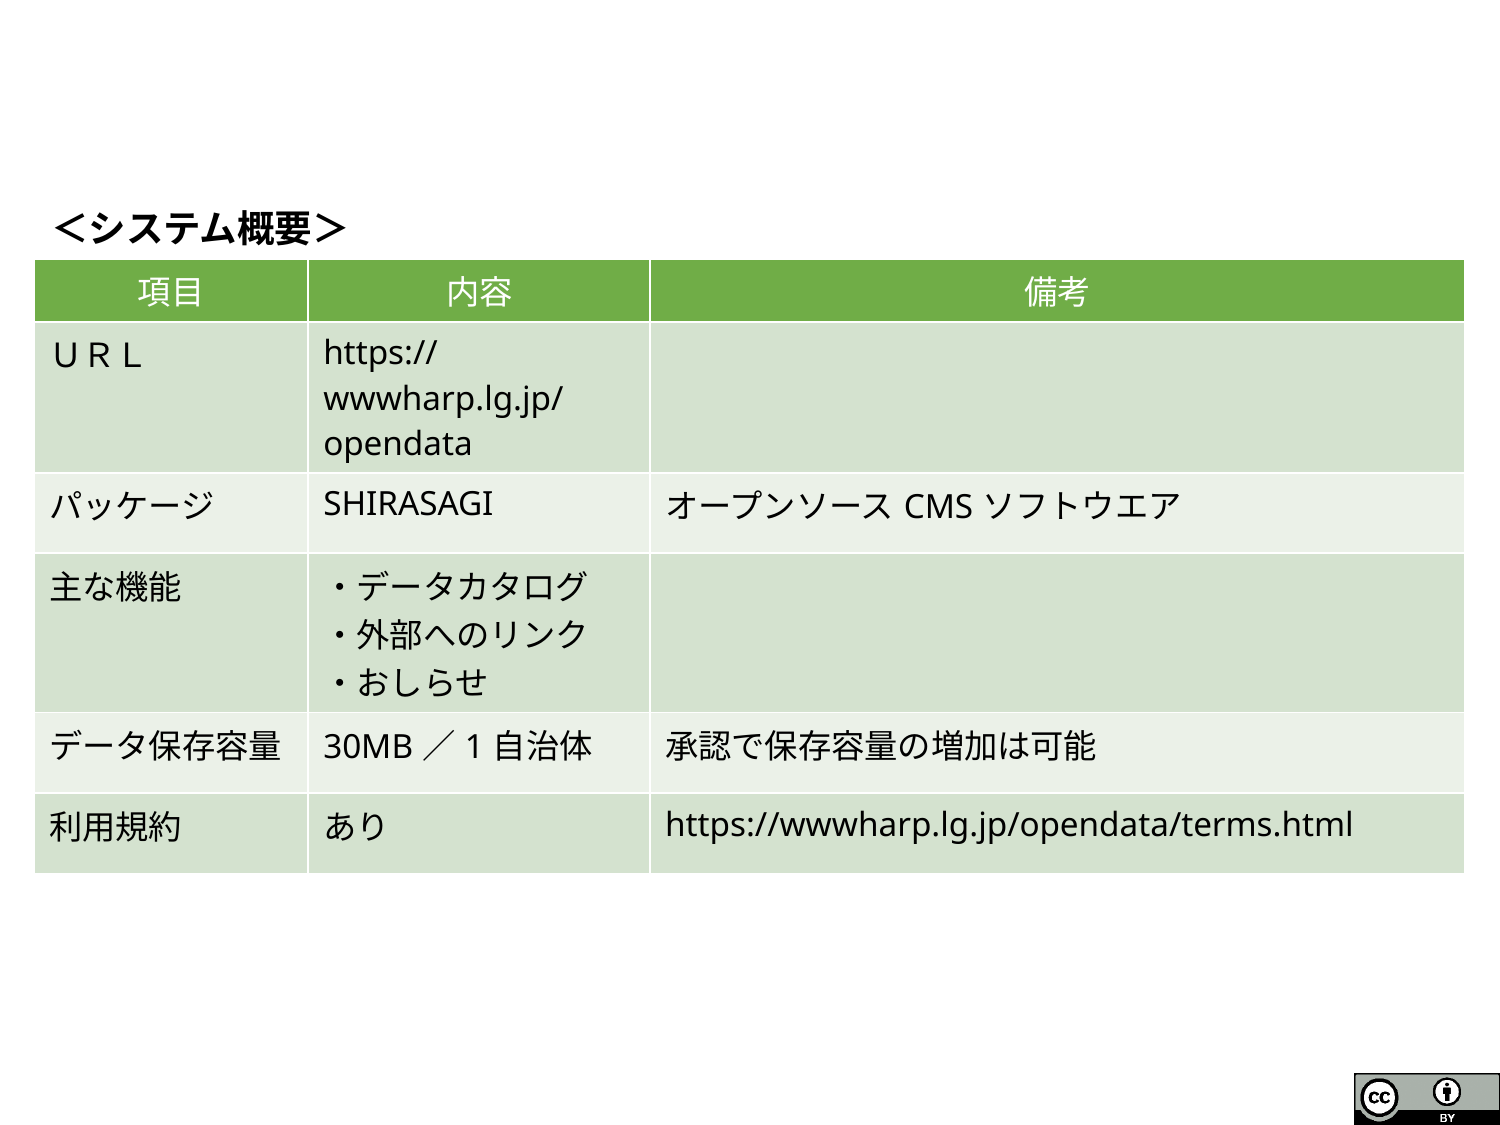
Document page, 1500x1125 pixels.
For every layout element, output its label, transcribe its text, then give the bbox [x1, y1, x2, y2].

table_cell https://wwwharp.lg.jp/opendata [309, 323, 649, 472]
table_cell あり [309, 794, 649, 873]
table_cell データ保存容量 [35, 713, 307, 792]
table_cell [651, 554, 1464, 712]
table_cell 主な機能 [35, 554, 307, 712]
table_cell パッケージ [35, 474, 307, 552]
table_cell ・データカタログ ・外部へのリンク ・おしらせ [309, 554, 649, 712]
text_box ＜システム概要＞ [36, 198, 366, 258]
picture [1354, 1073, 1500, 1125]
table_cell 承認で保存容量の増加は可能 [651, 713, 1464, 792]
table_cell [651, 323, 1464, 472]
table_cell SHIRASAGI [309, 474, 649, 552]
table_header 項目 [35, 260, 307, 321]
table_header 備考 [651, 260, 1464, 321]
table_header 内容 [309, 260, 649, 321]
table_cell 30MB／1自治体 [309, 713, 649, 792]
table_cell https://wwwharp.lg.jp/opendata/terms.html [651, 794, 1464, 873]
table_cell 利用規約 [35, 794, 307, 873]
table_cell オープンソースCMSソフトウエア [651, 474, 1464, 552]
table_cell ＵＲＬ [35, 323, 307, 472]
